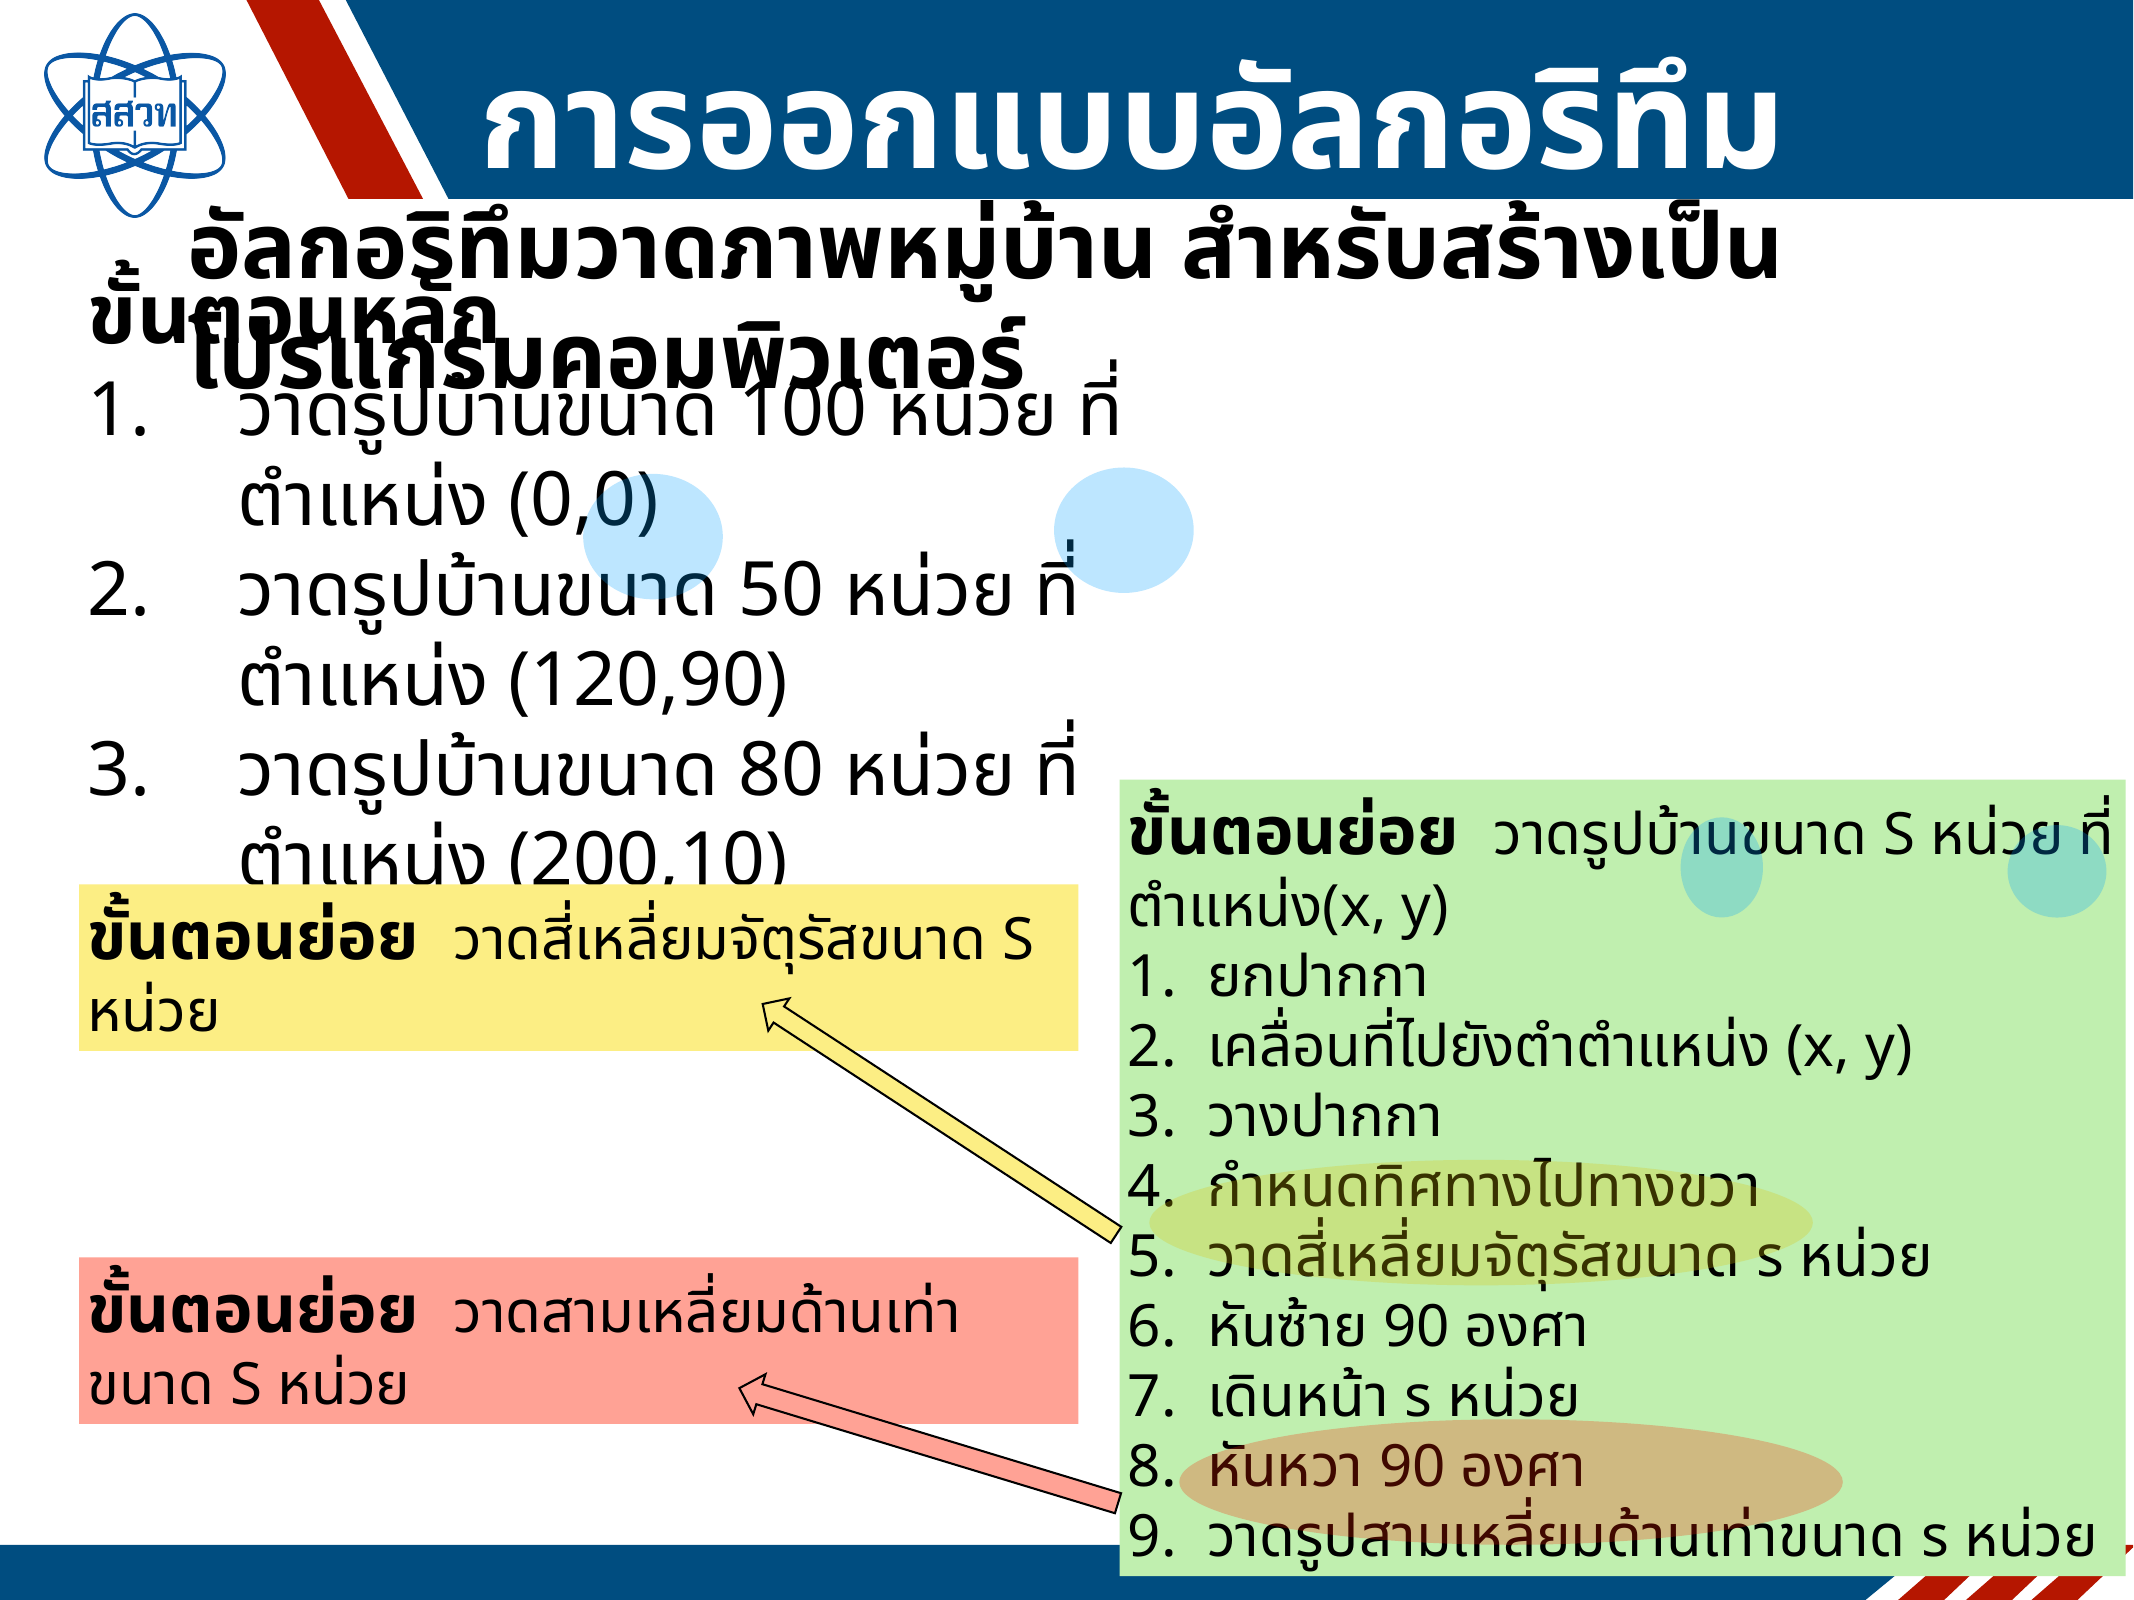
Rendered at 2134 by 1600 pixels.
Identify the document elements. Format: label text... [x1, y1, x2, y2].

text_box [241, 0, 2134, 200]
text_box ขั้นตอนย่อย วาดรูปบ้านขนาด S หน่วย ที่ตำแหน่ง(x, y) 1. ยกปากกา 2. เคลื่อนที่ไปยังตำตำแหน่ง (x, y) 3. วางปากกา 4. กำหนดทิศทางไปทางขวา 5. วาดสี่เหลี่ยมจัตุรัสขนาด s หน่วย 6. หันซ้าย 90 องศา 7. เดินหน้า s หน่วย 8. หันหวา 90 องศา 9. วาดรูปสามเหลี่ยมด้านเท่าขนาด s หน่วย [1119, 779, 2126, 1544]
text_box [0, 1544, 2134, 1600]
text_box ขั้นตอนหลัก วาดรูปบ้านขนาด 100 หน่วย ที่ตำแหน่ง (0,0) วาดรูปบ้านขนาด 50 หน่วย ที่ตำแหน่ง (120,90) วาดรูปบ้านขนาด 80 หน่วย ที่ตำแหน่ง (200,10) [79, 252, 1270, 884]
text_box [78, 1291, 1844, 1545]
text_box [582, 467, 2107, 918]
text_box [78, 918, 1814, 1286]
picture [43, 13, 226, 219]
text_box อัลกอริทึมวาดภาพหมู่บ้าน สำหรับสร้างเป็นโปรแกรมคอมพิวเตอร์ [179, 178, 2060, 415]
